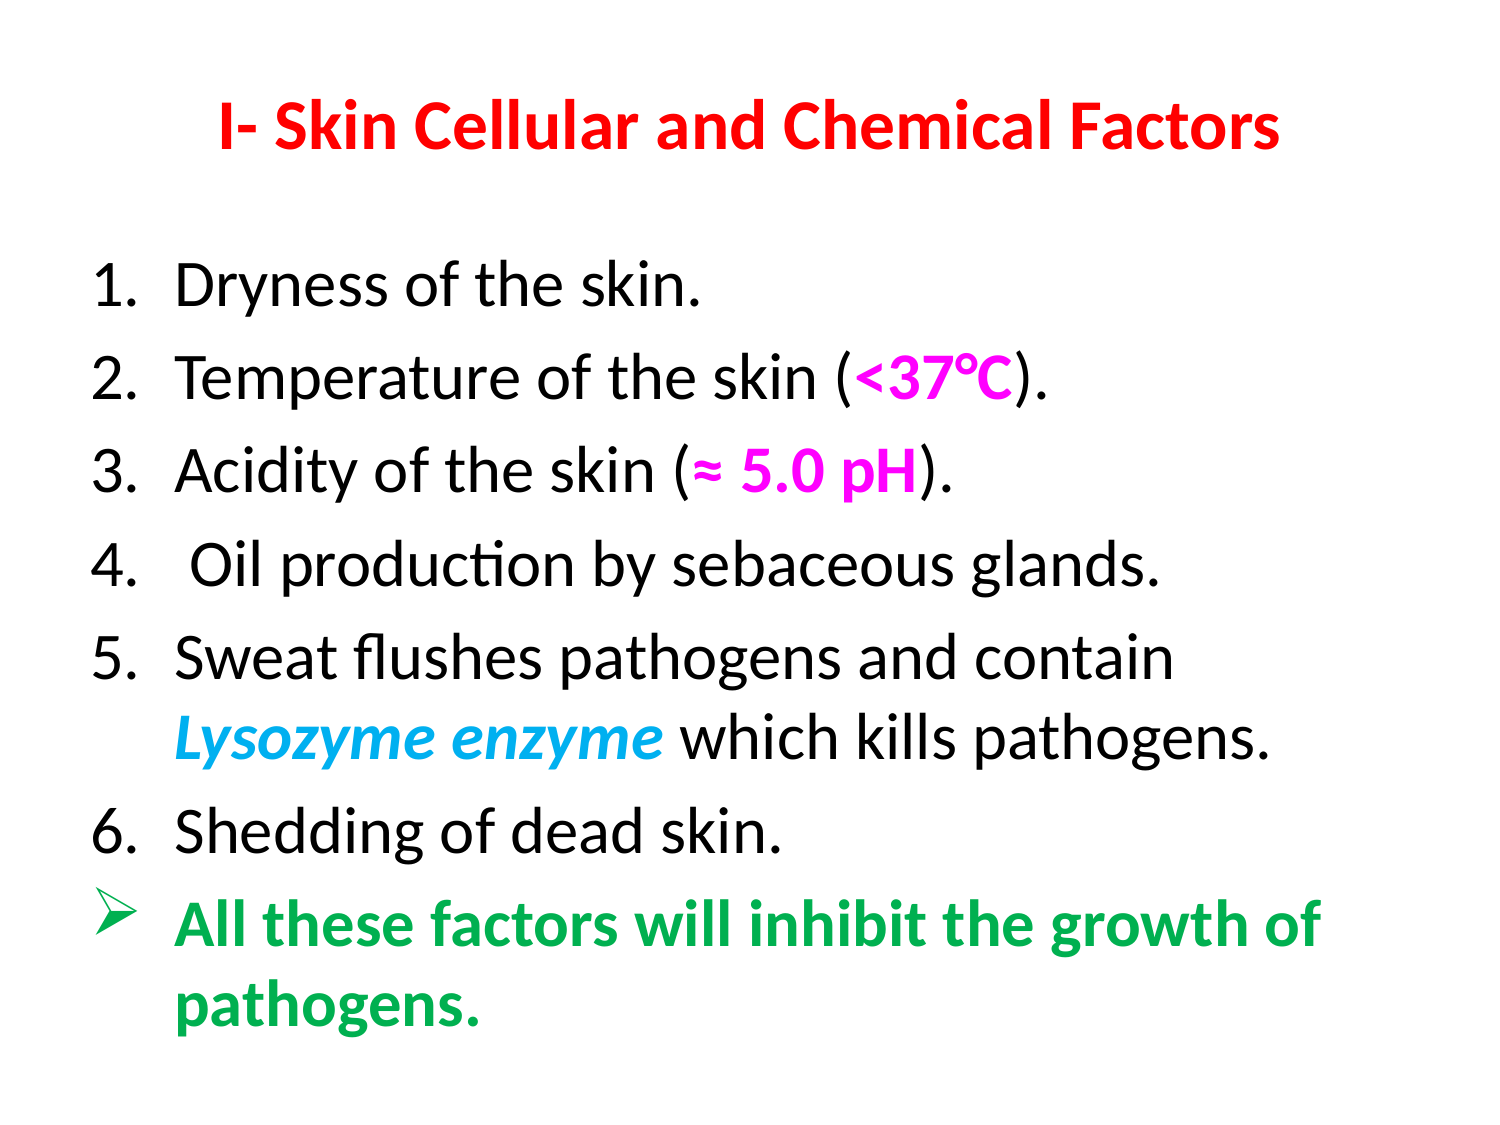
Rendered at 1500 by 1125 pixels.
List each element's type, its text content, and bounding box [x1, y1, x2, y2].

list Dryness of the skin. Temperature of the skin (<37°C). Acidity of the skin (≈ 5.0 pH). Oil production by sebaceous glands. Sweat flushes pathogens and contain Lysozyme enzyme which kills pathogens. Shedding of dead skin. All these factors will inhibit the growth of pathogens. [75, 231, 1425, 1083]
title I- Skin Cellular and Chemical Factors [75, 45, 1425, 197]
